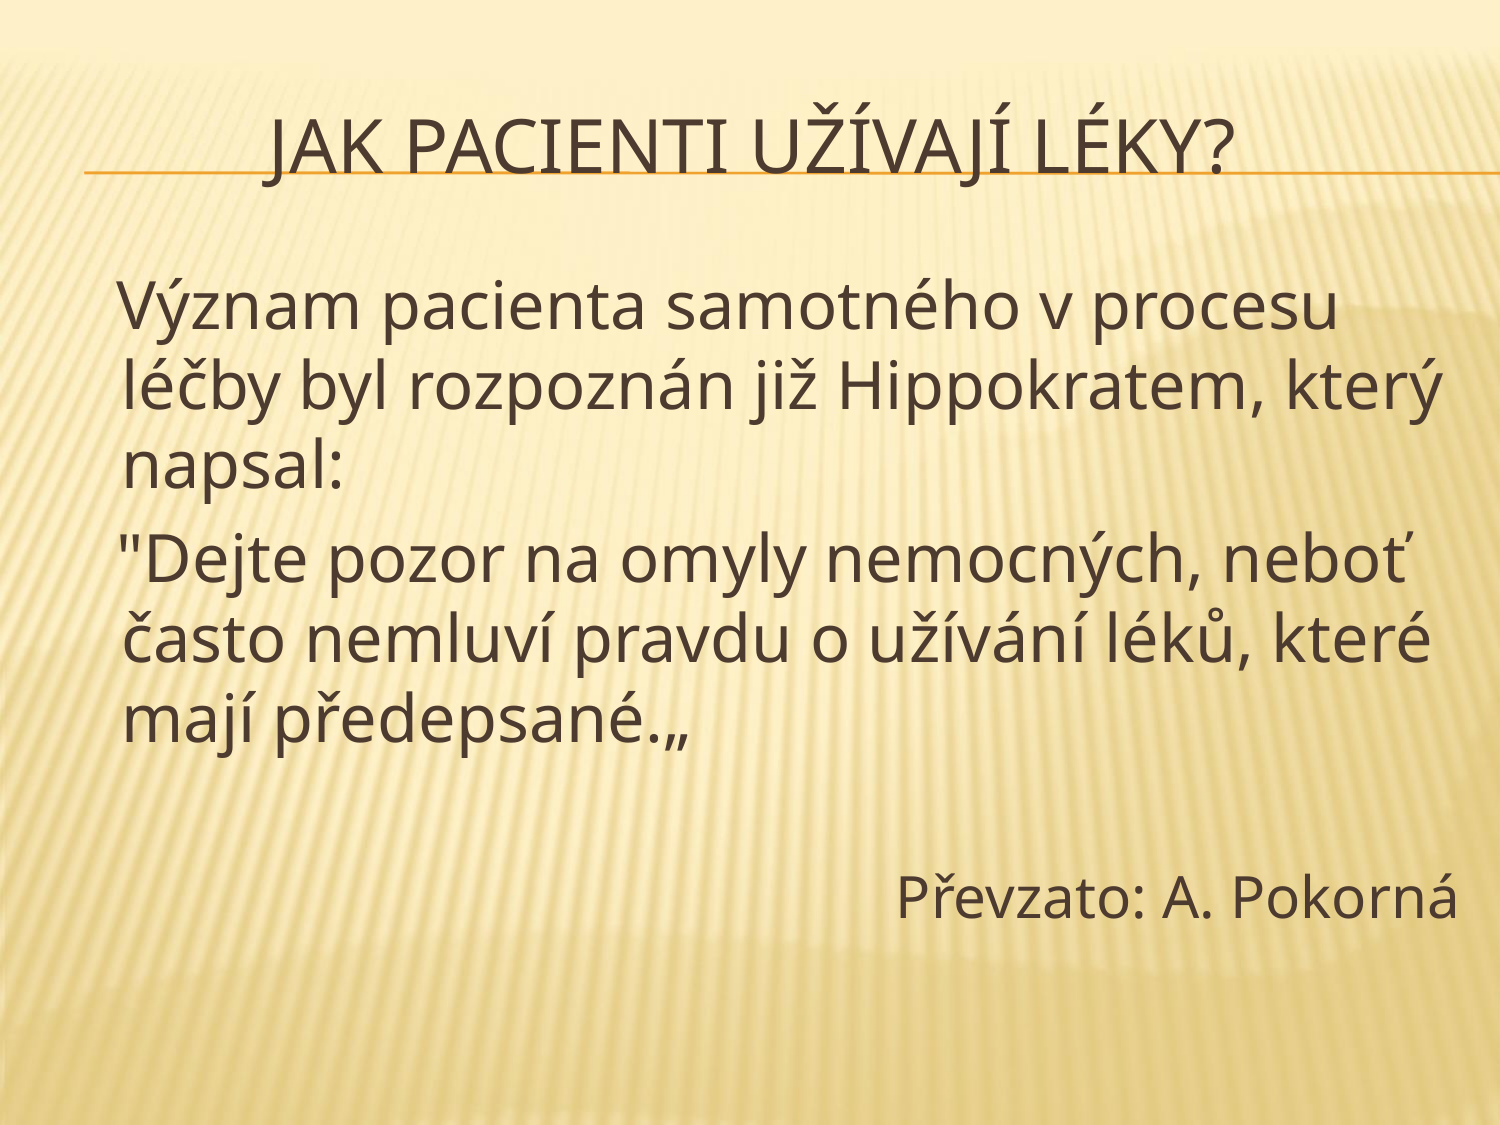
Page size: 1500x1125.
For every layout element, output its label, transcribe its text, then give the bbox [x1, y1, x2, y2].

list Význam pacienta samotného v procesu léčby byl rozpoznán již Hippokratem, který napsal: "Dejte pozor na omyly nemocných, neboť často nemluví pravdu o užívání léků, které mají předepsané.„ Převzato: A. Pokorná [50, 254, 1475, 998]
title Jak pacienti užívají léky? [50, 75, 1475, 213]
picture [0, 0, 1500, 1125]
